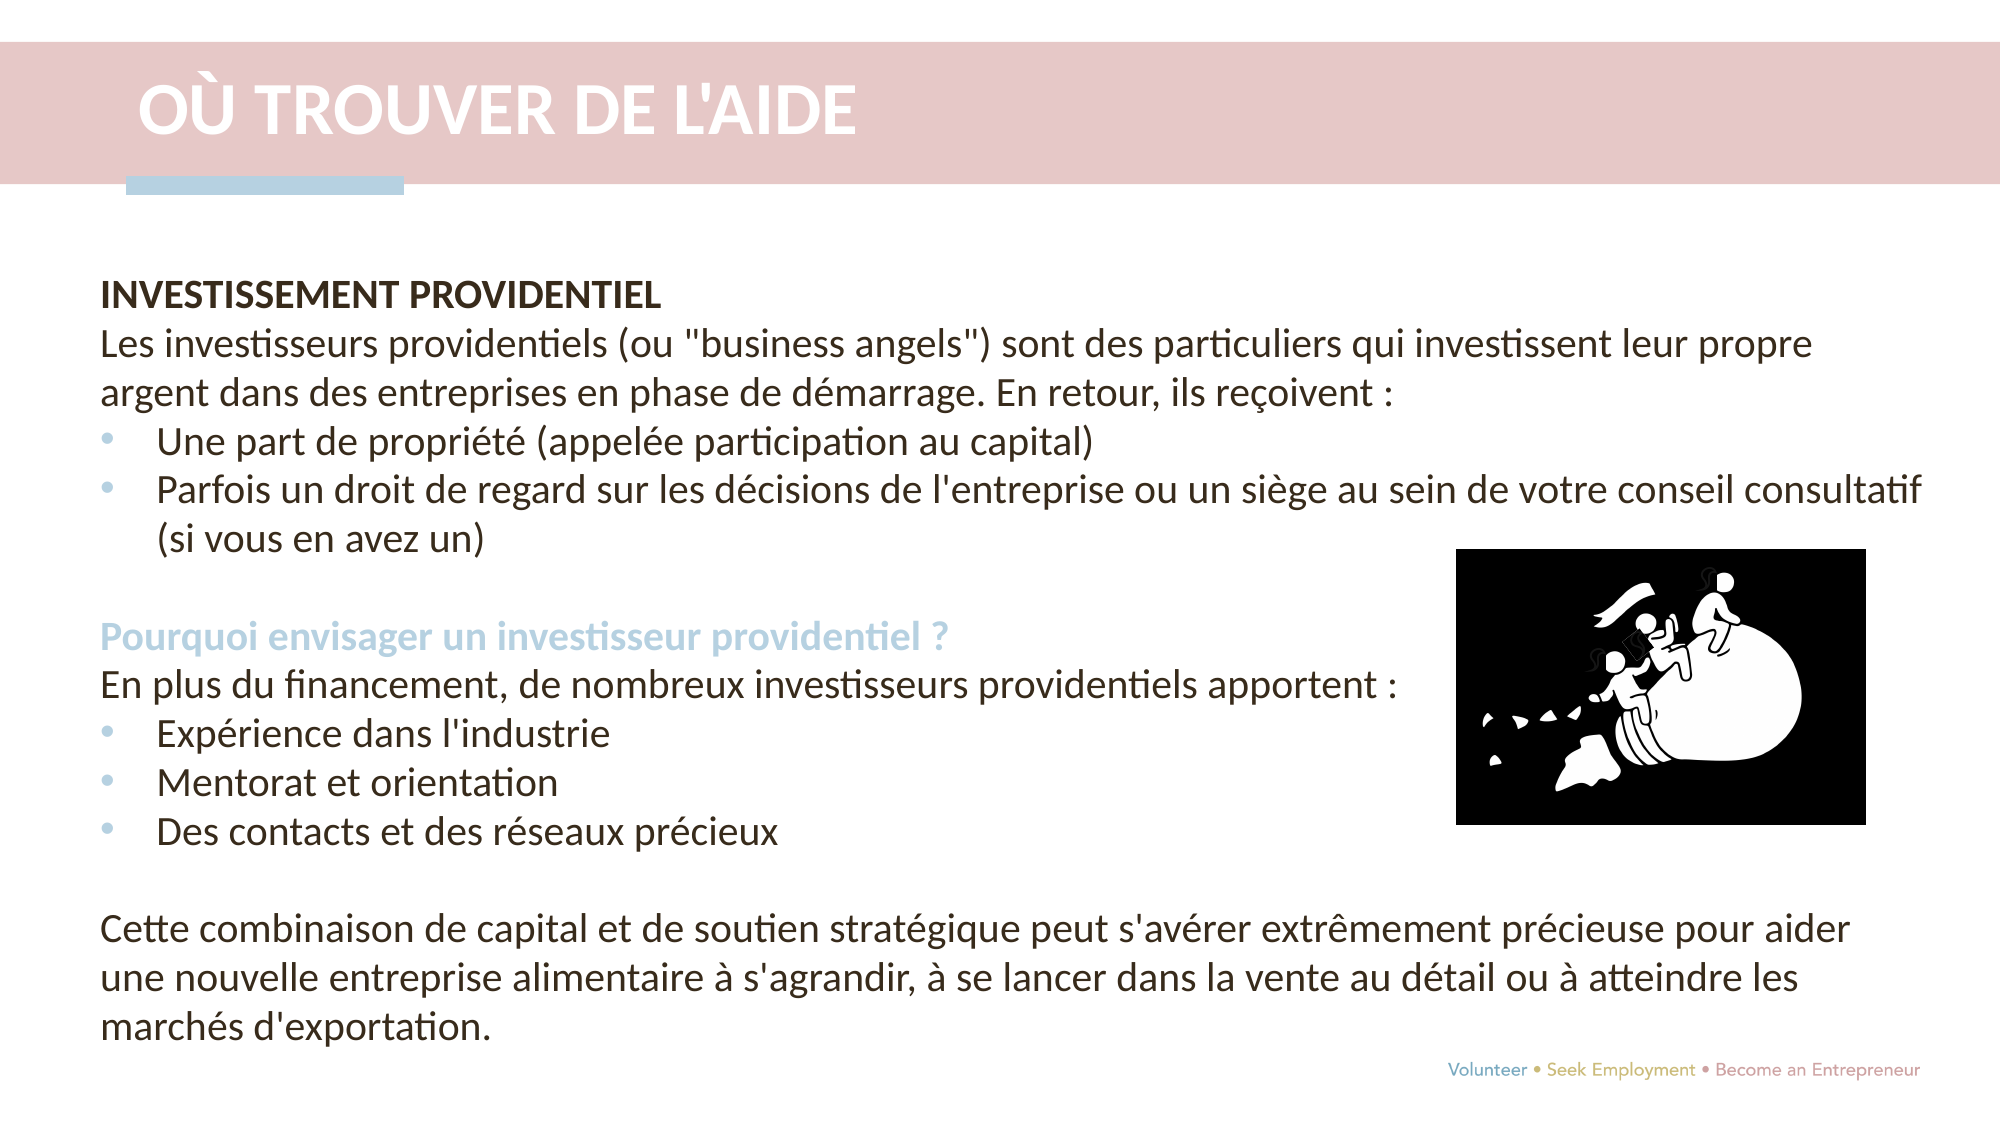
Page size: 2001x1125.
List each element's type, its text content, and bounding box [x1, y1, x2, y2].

picture [1418, 1046, 1971, 1103]
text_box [1456, 549, 1866, 825]
text_box INVESTISSEMENT PROVIDENTIEL Les investisseurs providentiels (ou "business angels") sont des particuliers qui investissent leur propre argent dans des entreprises en phase de démarrage. En retour, ils reçoivent : Une part de propriété (appelée participation au capital) Parfois un droit de regard sur les décisions de l'entreprise ou un siège au sein de votre conseil consultatif (si vous en avez un) Pourquoi envisager un investisseur providentiel ? En plus du financement, de nombreux investisseurs providentiels apportent : Expérience dans l'industrie Mentorat et orientation Des contacts et des réseaux précieux Cette combinaison de capital et de soutien stratégique peut s'avérer extrêmement précieuse pour aider une nouvelle entreprise alimentaire à s'agrandir, à se lancer dans la vente au détail ou à atteindre les marchés d'exportation. [85, 260, 1939, 1062]
list OÙ TROUVER DE L'AIDE [123, 51, 1913, 170]
